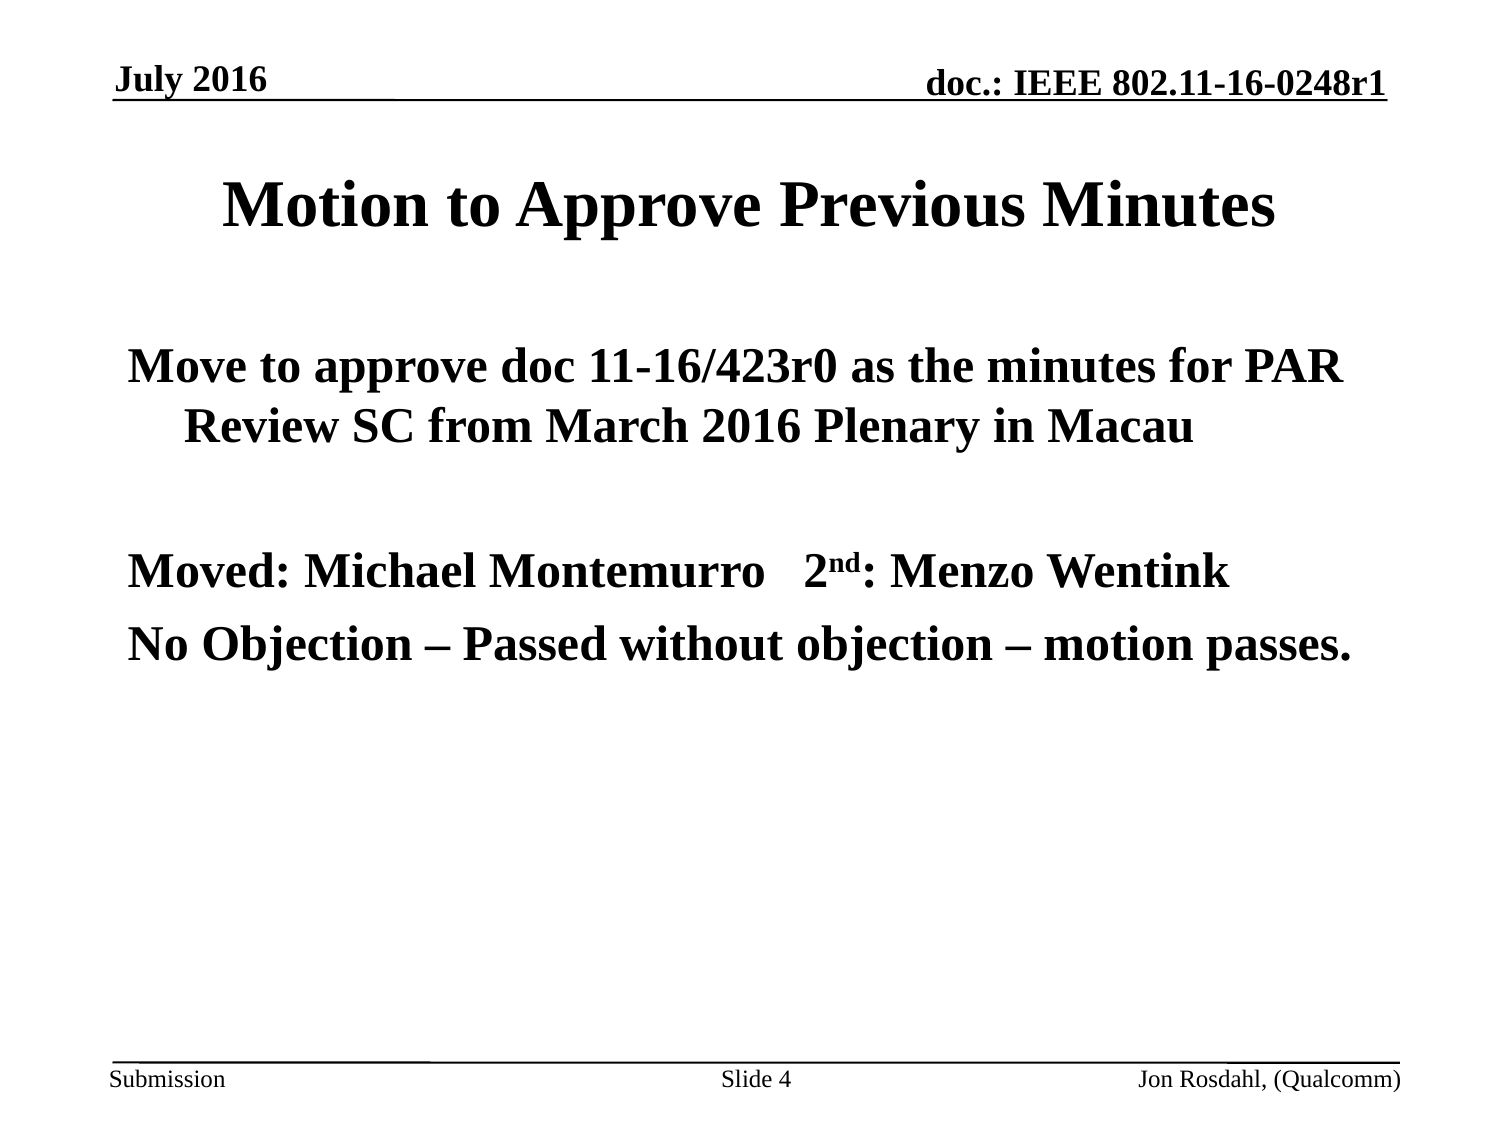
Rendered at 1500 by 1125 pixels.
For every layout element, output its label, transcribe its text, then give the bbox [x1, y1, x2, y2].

slide_number Slide 4 [712, 1061, 800, 1123]
footer Jon Rosdahl, (Qualcomm) [878, 1061, 1402, 1093]
list Move to approve doc 11-16/423r0 as the minutes for PAR Review SC from March 2016 Plenary in Macau Moved: Michael Montemurro 2nd: Menzo Wentink No Objection – Passed without objection – motion passes. [112, 324, 1388, 1000]
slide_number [114, 54, 423, 100]
title Motion to Approve Previous Minutes [112, 112, 1388, 288]
